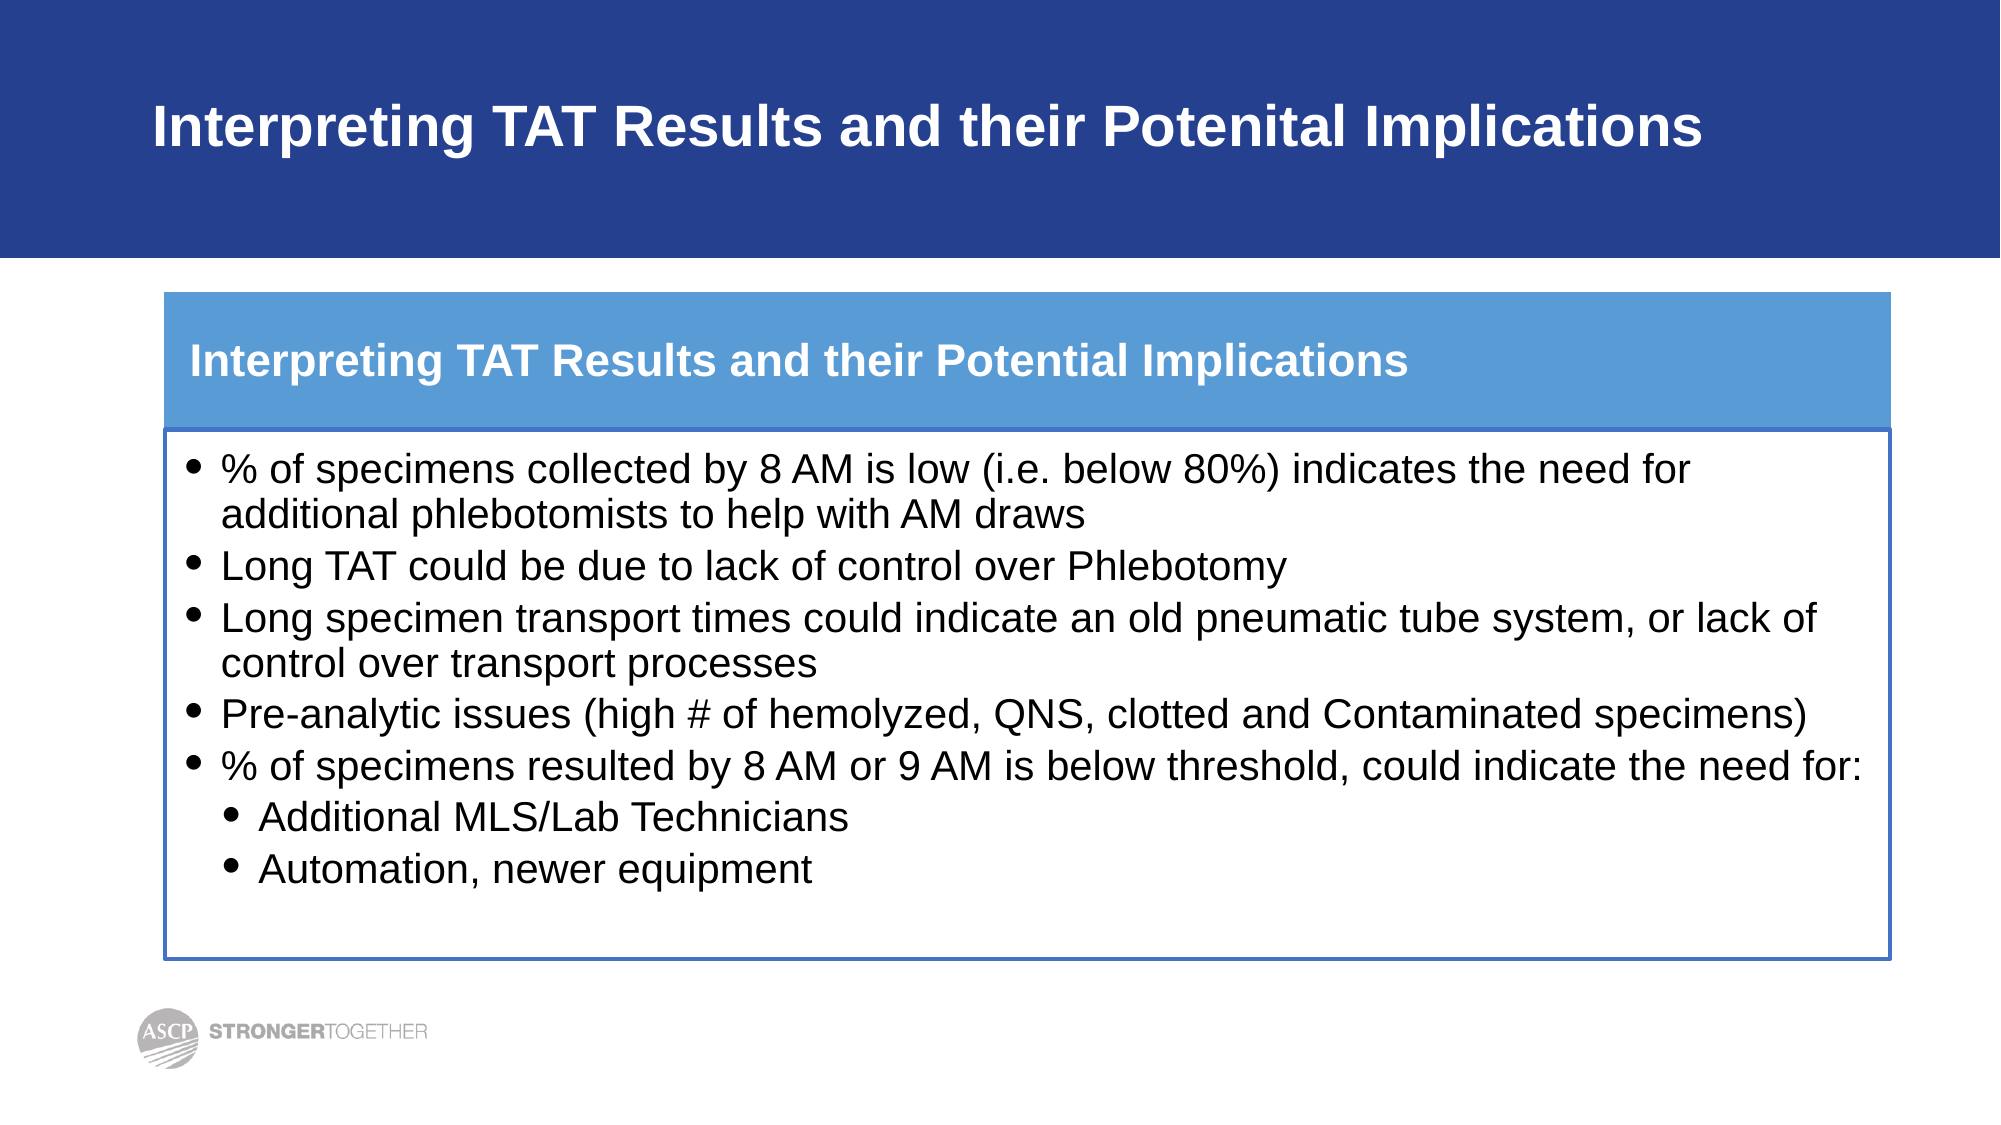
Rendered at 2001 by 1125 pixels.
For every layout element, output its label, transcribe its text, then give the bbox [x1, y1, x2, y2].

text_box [164, 293, 1891, 960]
picture [137, 1008, 427, 1069]
title Interpreting TAT Results and their Potenital Implications [137, 20, 1863, 238]
